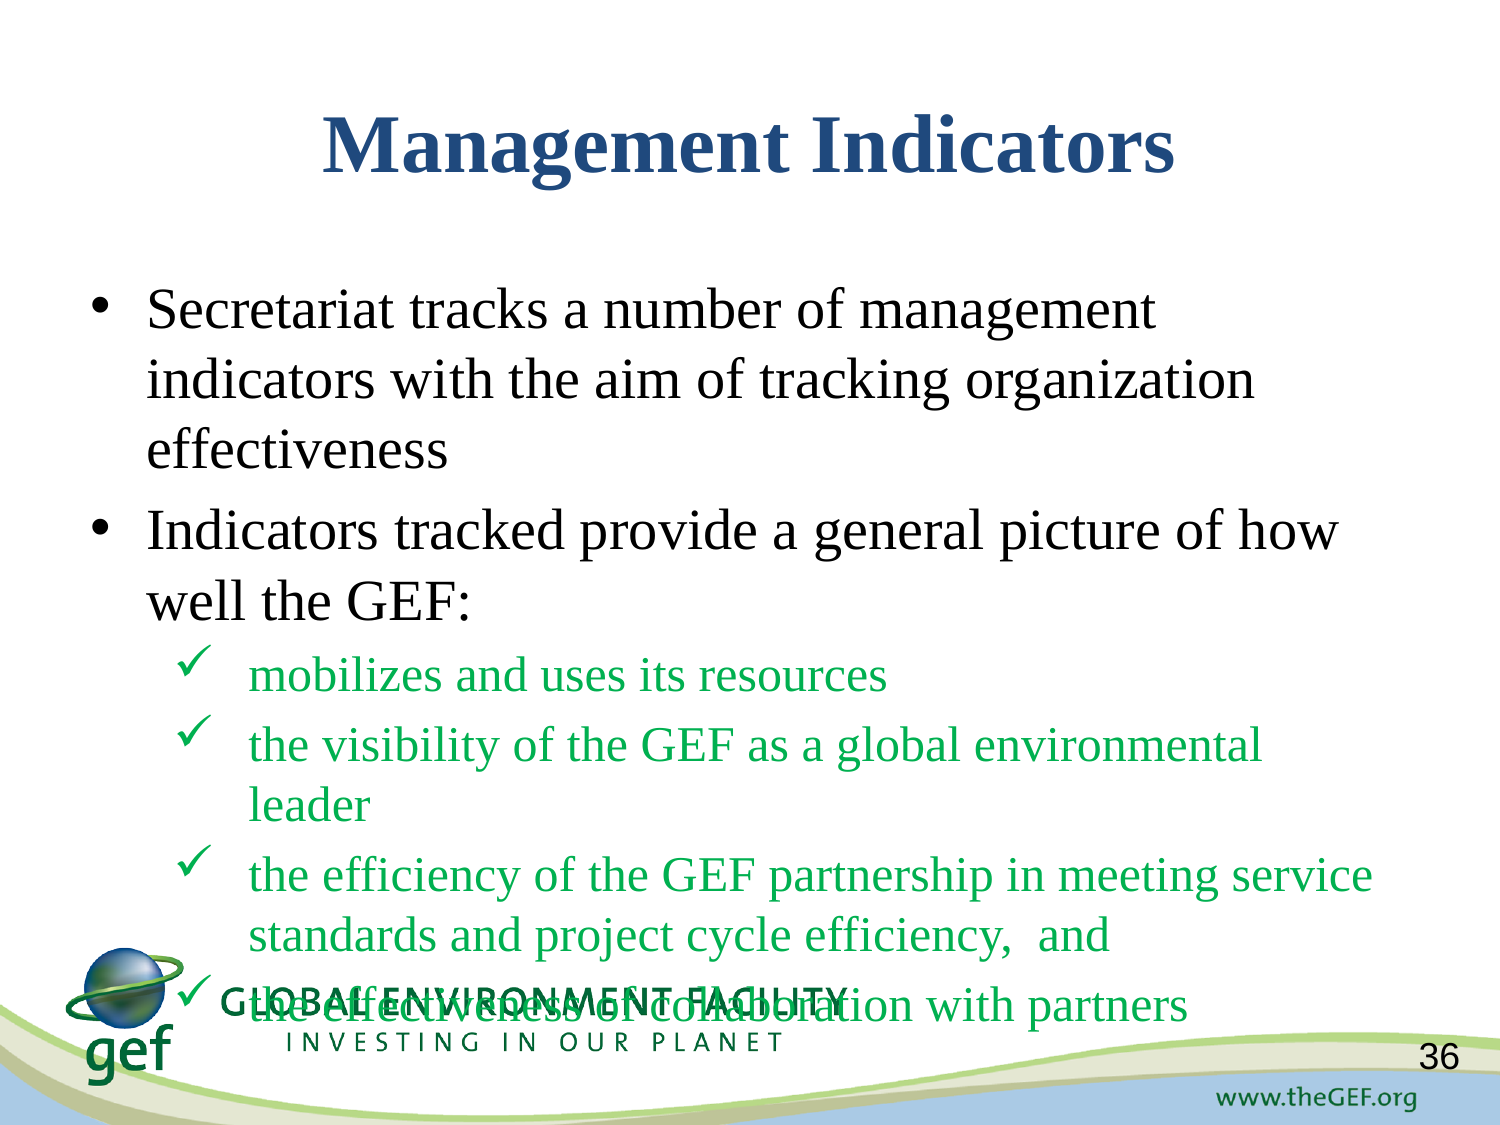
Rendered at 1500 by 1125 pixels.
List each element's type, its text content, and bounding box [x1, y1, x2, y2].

title Management Indicators [74, 44, 1426, 233]
list Secretariat tracks a number of management indicators with the aim of tracking organization effectiveness Indicators tracked provide a general picture of how well the GEF: mobilizes and uses its resources the visibility of the GEF as a global environmental leader the efficiency of the GEF partnership in meeting service standards and project cycle efficiency, and the effectiveness of collaboration with partners [74, 262, 1413, 951]
slide_number 36 [1387, 1012, 1500, 1095]
picture [0, 920, 1500, 1125]
